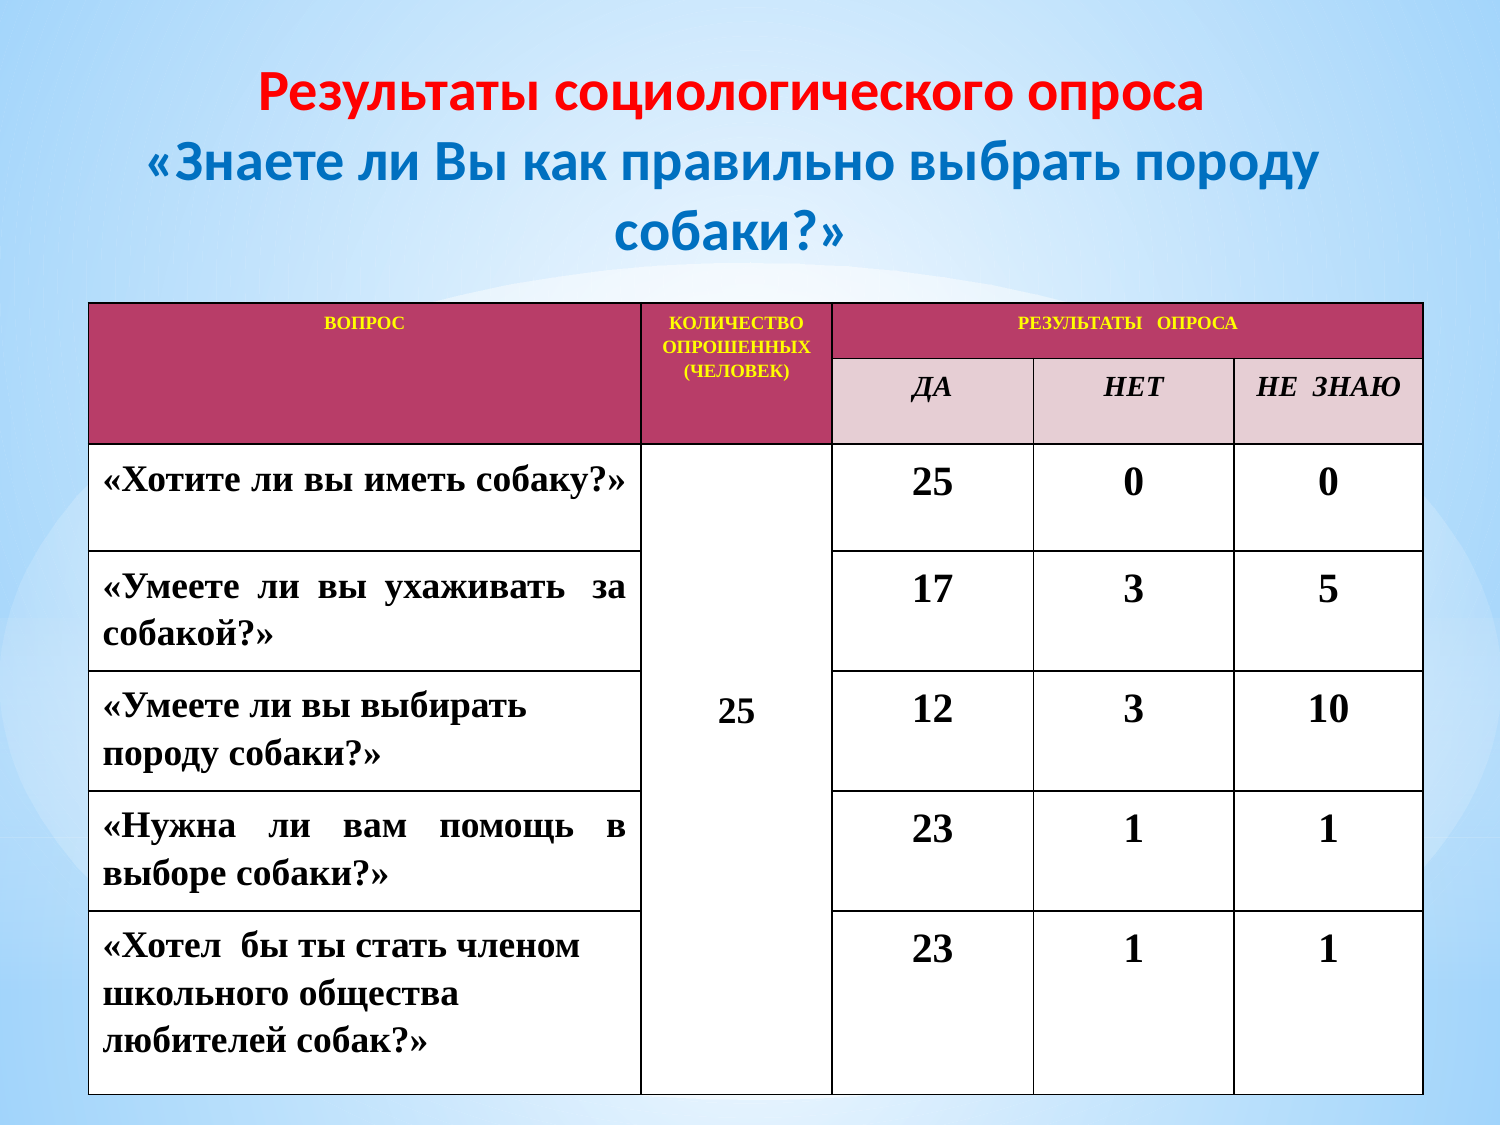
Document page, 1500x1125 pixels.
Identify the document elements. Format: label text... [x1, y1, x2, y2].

table_cell 12 [833, 672, 1033, 790]
table_cell 23 [833, 912, 1033, 1094]
table_cell 3 [1034, 552, 1233, 670]
table_cell 25 [642, 445, 831, 1094]
table_cell 17 [833, 552, 1033, 670]
table_cell «Хотел бы ты стать членом школьного общества любителей собак?» [89, 912, 640, 1094]
table_cell «Нужна ли вам помощь в выборе собаки?» [89, 792, 640, 910]
table_header РЕЗУЛЬТАТЫ ОПРОСА [833, 304, 1422, 358]
table_cell 0 [1235, 445, 1422, 550]
table_cell «Хотите ли вы иметь собаку?» [89, 445, 640, 550]
table_cell НЕТ [1034, 359, 1233, 443]
text_box Результаты социологического опроса «Знаете ли Вы как правильно выбрать породу собаки?» [41, 45, 1424, 270]
table_cell ДА [833, 359, 1033, 443]
table_cell 1 [1034, 792, 1233, 910]
table_cell «Умеете ли вы ухаживать за собакой?» [89, 552, 640, 670]
table_cell 23 [833, 792, 1033, 910]
table_header КОЛИЧЕСТВО ОПРОШЕННЫХ (ЧЕЛОВЕК) [642, 304, 831, 443]
table_cell 25 [833, 445, 1033, 550]
table_cell 3 [1034, 672, 1233, 790]
table_header ВОПРОС [89, 304, 640, 443]
table_cell 1 [1235, 912, 1422, 1094]
table_cell 0 [1034, 445, 1233, 550]
table_cell «Умеете ли вы выбирать породу собаки?» [89, 672, 640, 790]
table_cell 1 [1034, 912, 1233, 1094]
table_cell 1 [1235, 792, 1422, 910]
table_cell 10 [1235, 672, 1422, 790]
table_cell НЕ ЗНАЮ [1235, 359, 1422, 443]
table_cell 5 [1235, 552, 1422, 670]
